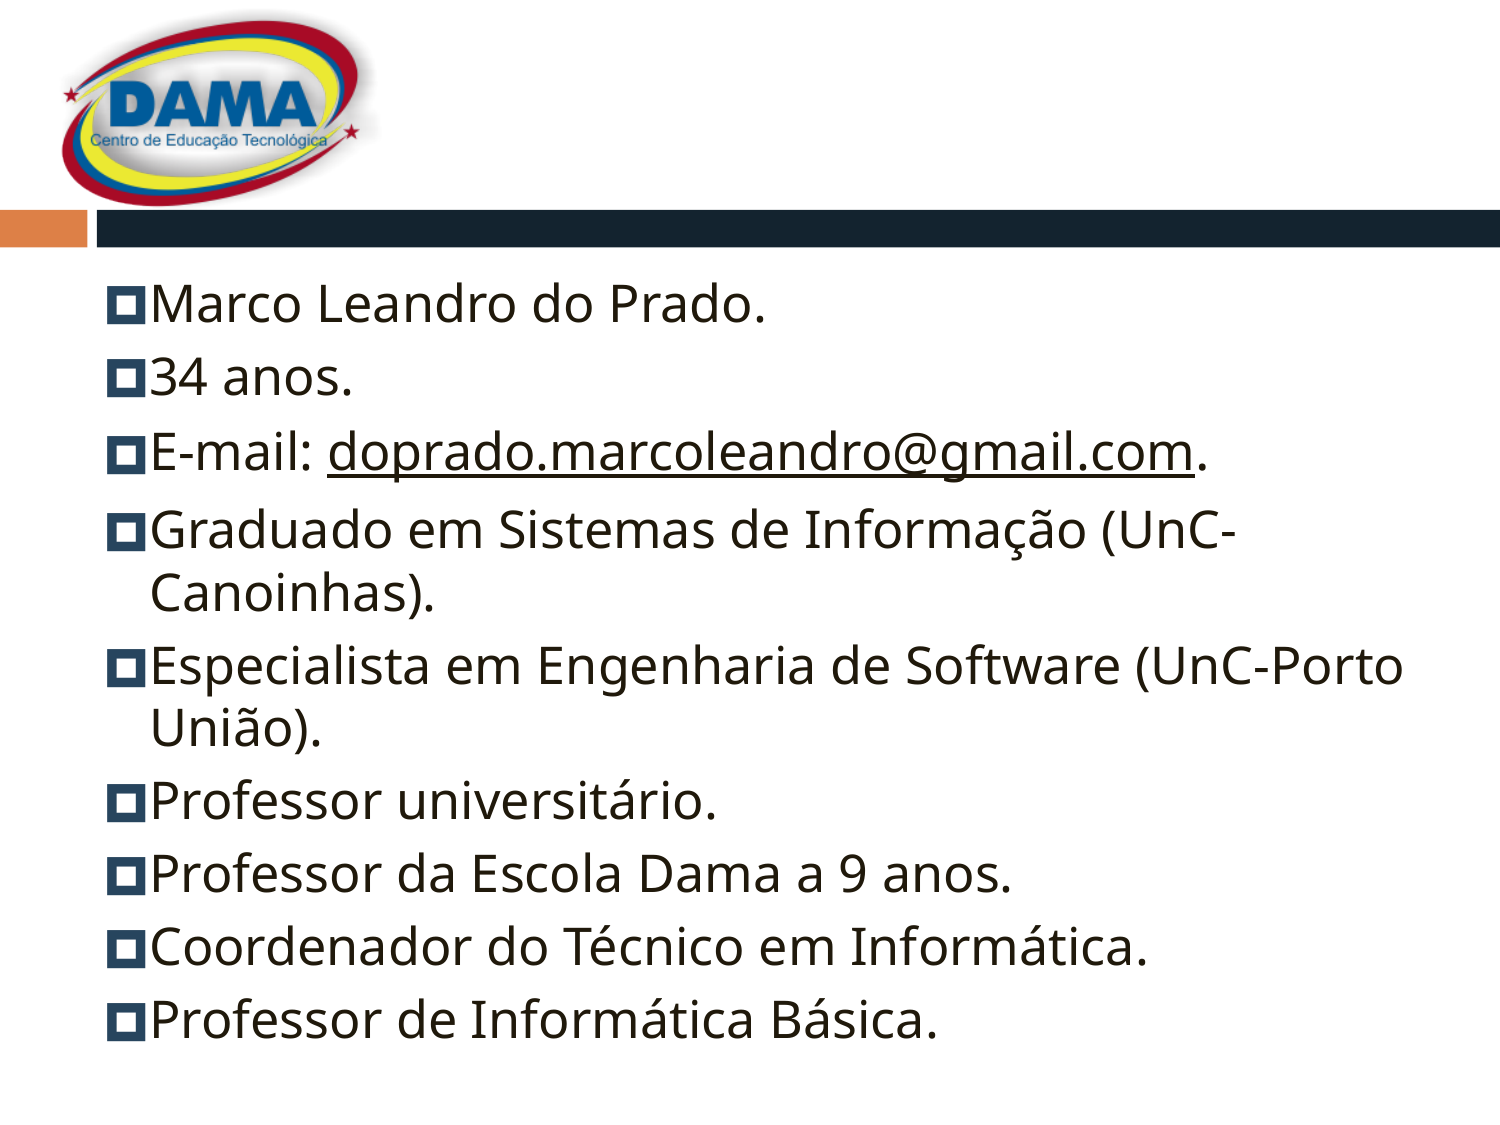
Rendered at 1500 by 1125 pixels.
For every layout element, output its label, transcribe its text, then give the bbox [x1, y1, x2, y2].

list Marco Leandro do Prado. 34 anos. E-mail: doprado.marcoleandro@gmail.com. Graduado em Sistemas de Informação (UnC-Canoinhas). Especialista em Engenharia de Software (UnC-Porto União). Professor universitário. Professor da Escola Dama a 9 anos. Coordenador do Técnico em Informática. Professor de Informática Básica. [29, 262, 1500, 1000]
picture [46, 7, 396, 210]
